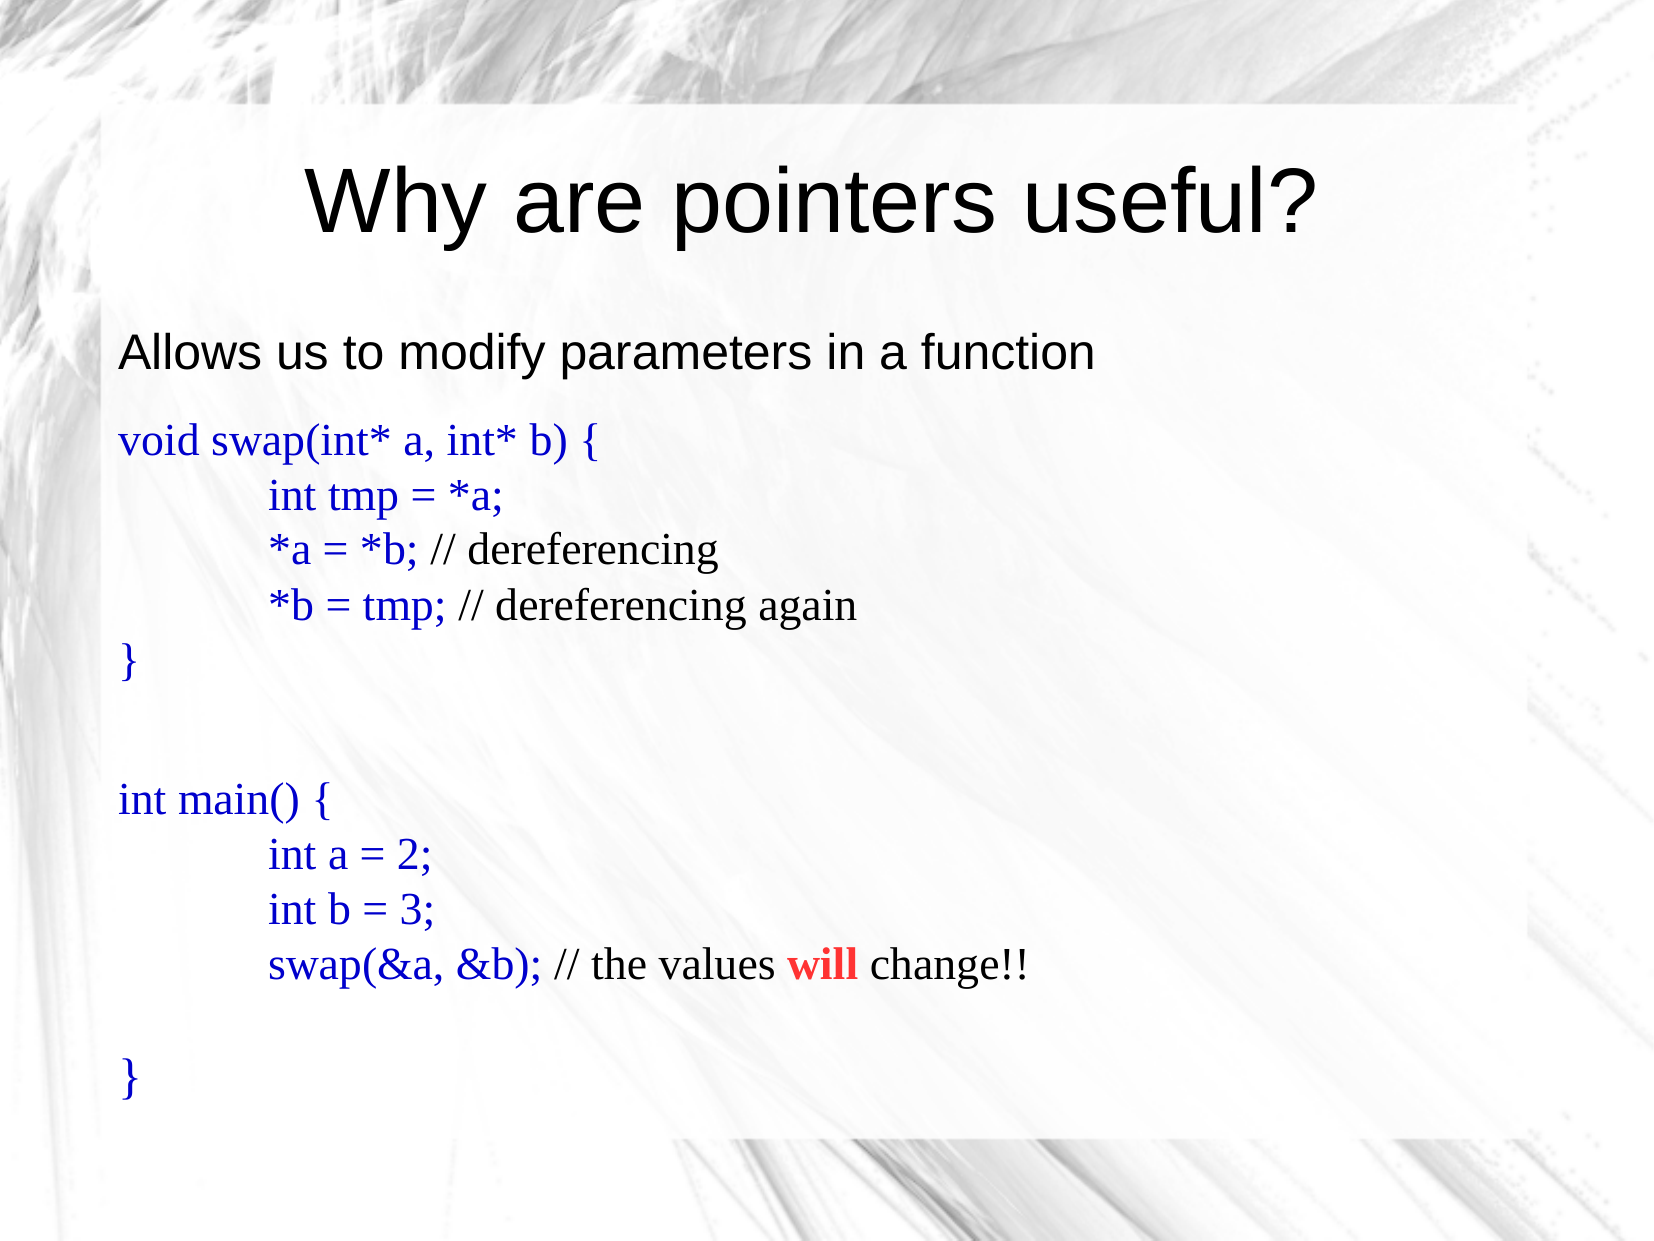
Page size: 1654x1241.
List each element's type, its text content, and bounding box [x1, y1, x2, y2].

list Allows us to modify parameters in a function void swap(int* a, int* b) { int tmp = *a; *a = *b; // dereferencing *b = tmp; // dereferencing again } int main() { int a = 2; int b = 3; swap(&a, &b); // the values will change!! } [118, 319, 1571, 1159]
title Why are pointers useful? [118, 112, 1506, 281]
picture [0, 0, 1654, 1241]
